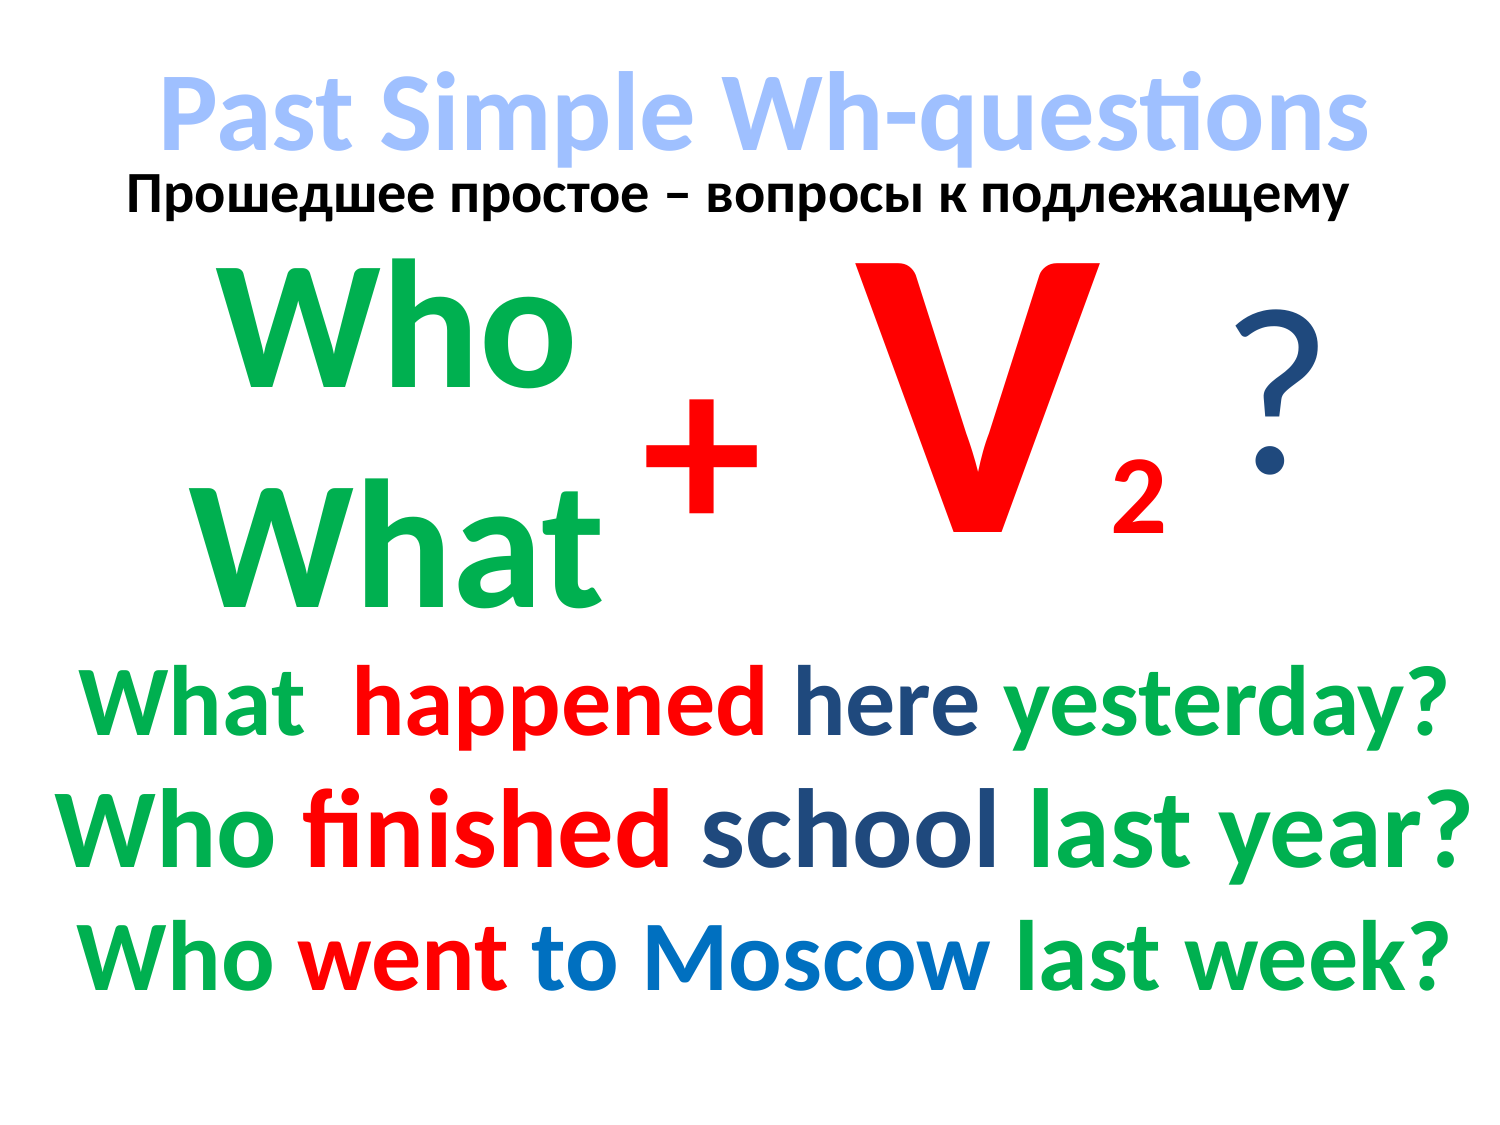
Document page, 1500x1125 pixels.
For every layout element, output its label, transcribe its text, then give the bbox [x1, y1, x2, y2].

text_box Прошедшее простое – вопросы к подлежащему [112, 147, 1500, 232]
text_box Past Simple Wh-questions [143, 30, 1387, 147]
text_box What happened here yesterday? Who finished school last year? Who went to Moscow last week? [0, 627, 1500, 1018]
text_box + V [621, 232, 1162, 623]
text_box Who What [173, 196, 621, 652]
text_box ? [1206, 226, 1431, 530]
text_box 2 [1066, 413, 1212, 564]
